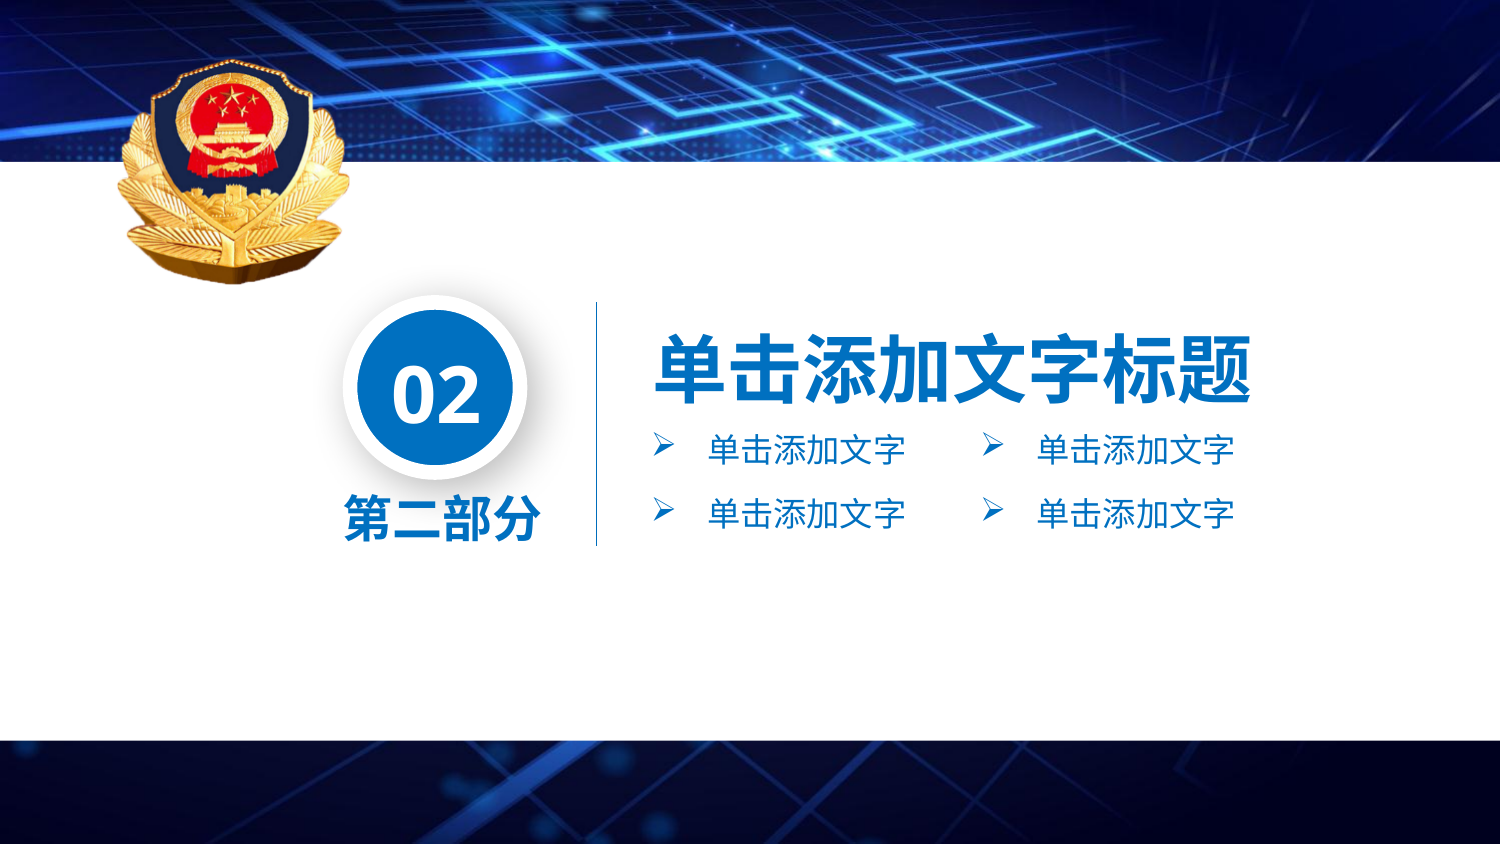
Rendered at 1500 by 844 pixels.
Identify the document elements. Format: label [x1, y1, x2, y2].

picture [0, 0, 1500, 844]
text_box [349, 302, 521, 473]
